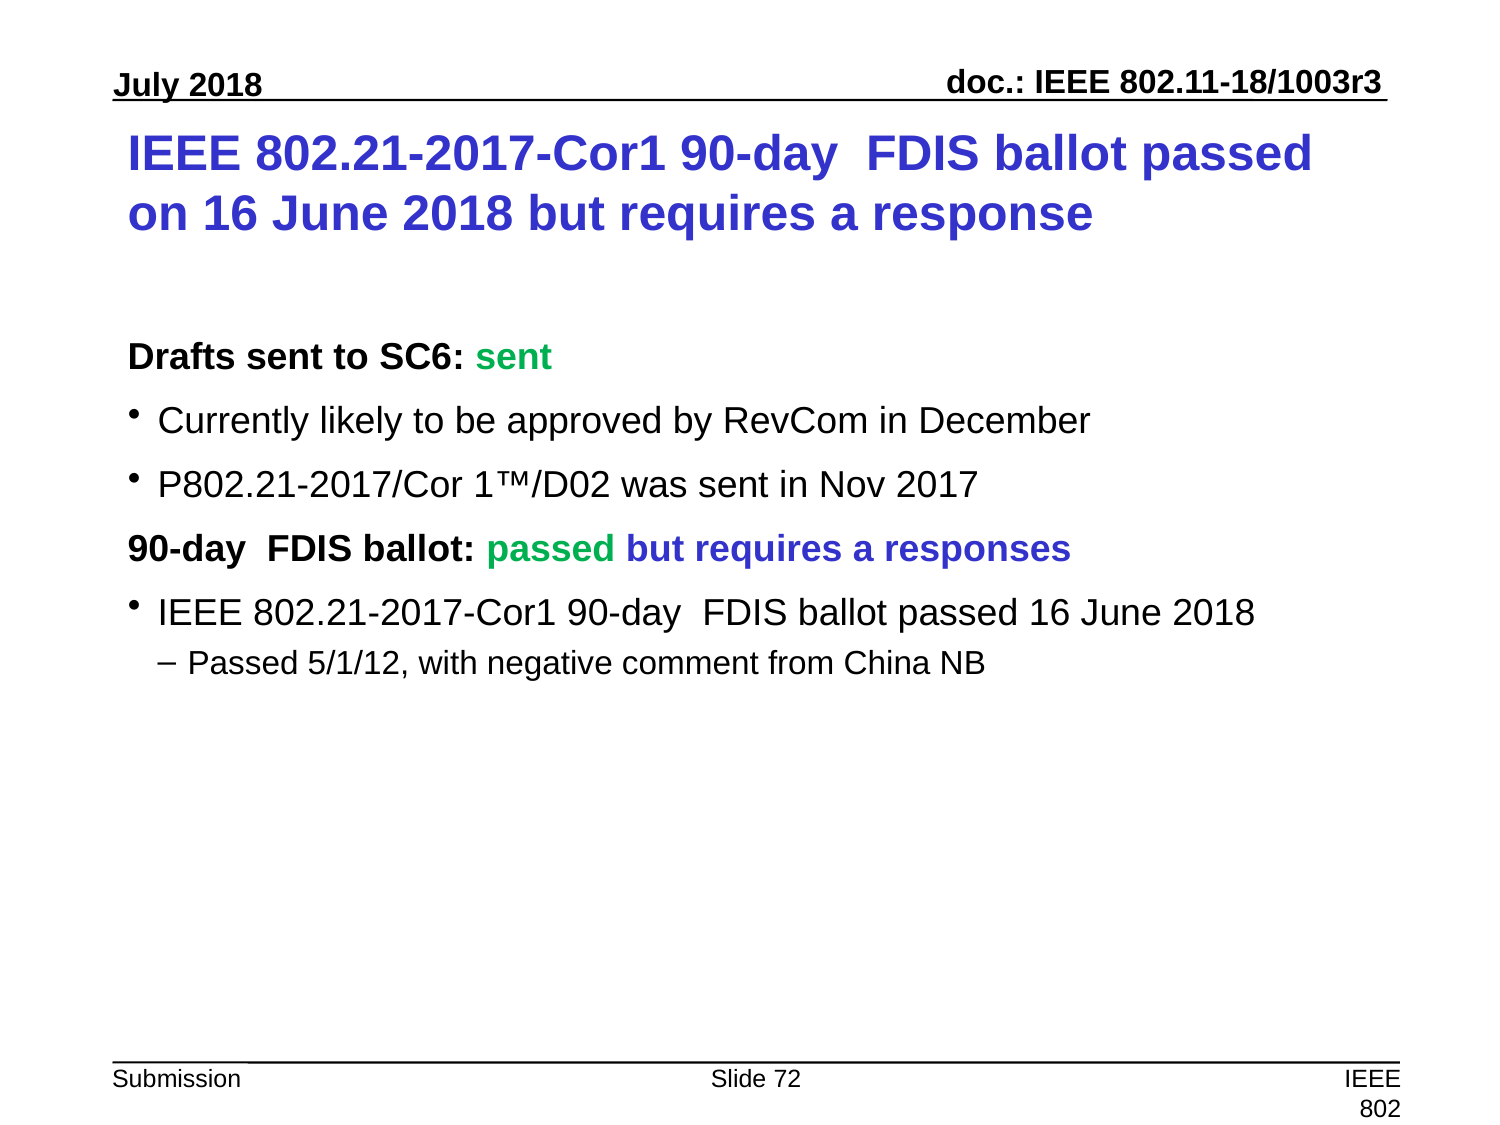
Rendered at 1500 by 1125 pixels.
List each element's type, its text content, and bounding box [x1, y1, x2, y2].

list Drafts sent to SC6: sent Currently likely to be approved by RevCom in December P802.21-2017/Cor 1™/D02 was sent in Nov 2017 90-day FDIS ballot: passed but requires a responses IEEE 802.21-2017-Cor1 90-day FDIS ballot passed 16 June 2018 Passed 5/1/12, with negative comment from China NB [112, 324, 1388, 1000]
footer IEEE 802 [1320, 1061, 1402, 1093]
slide_number Slide 72 [709, 1061, 803, 1093]
title IEEE 802.21-2017-Cor1 90-day FDIS ballot passed on 16 June 2018 but requires a response [112, 112, 1388, 288]
